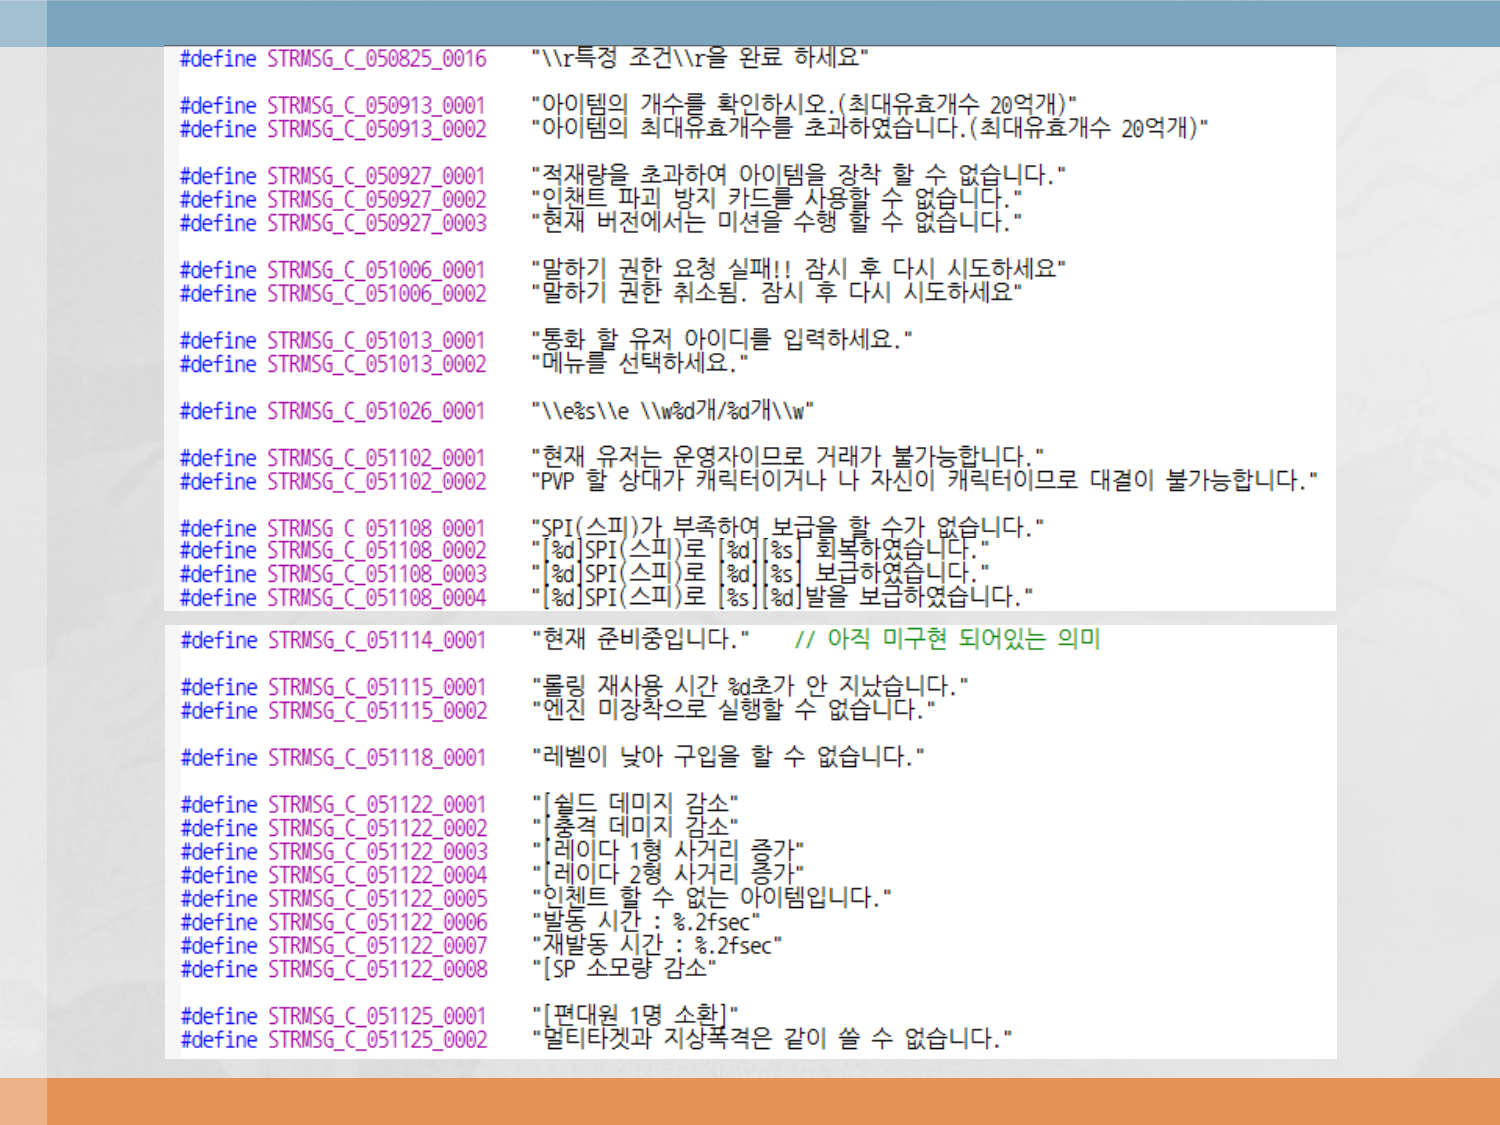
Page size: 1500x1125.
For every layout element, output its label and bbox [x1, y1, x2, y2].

picture [164, 45, 1336, 611]
picture [165, 625, 1337, 1059]
